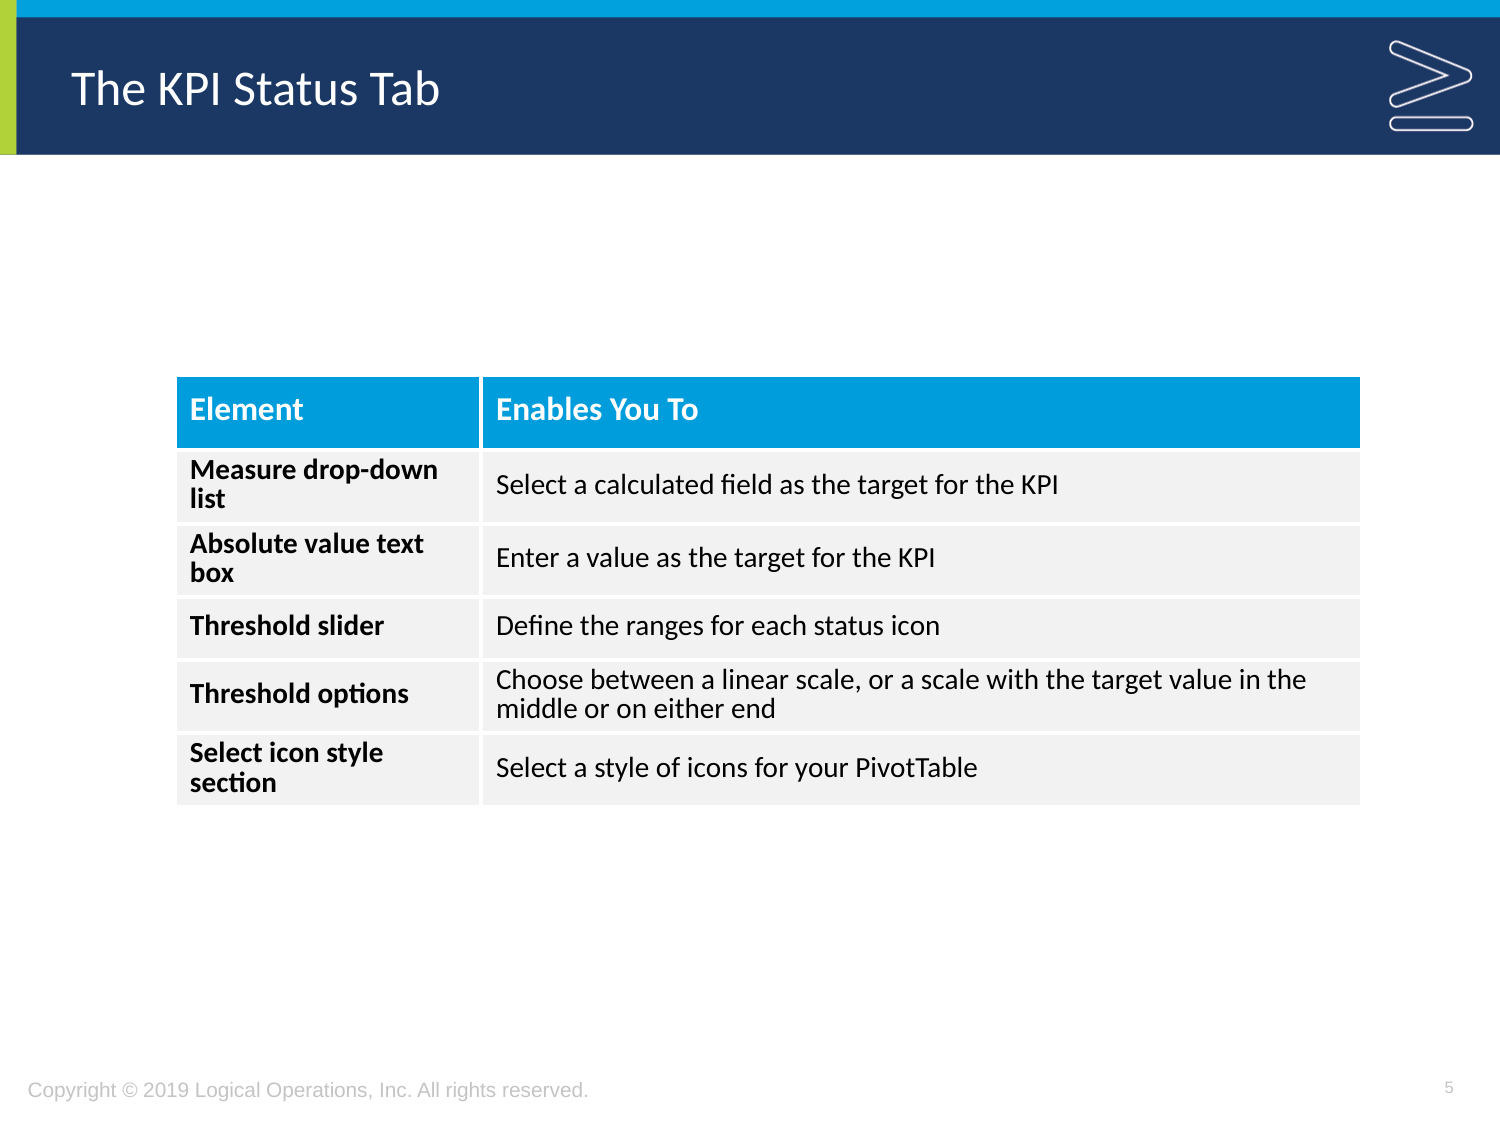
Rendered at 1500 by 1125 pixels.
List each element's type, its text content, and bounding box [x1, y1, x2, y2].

table_cell Measure drop-down list [177, 452, 479, 522]
table_cell Threshold options [177, 662, 479, 731]
table_cell Select a calculated field as the target for the KPI [483, 452, 1360, 522]
table_cell Define the ranges for each status icon [483, 599, 1360, 658]
table_header Enables You To [483, 377, 1360, 448]
table_cell Choose between a linear scale, or a scale with the target value in the middle or on either end [483, 662, 1360, 731]
slide_number 5 [1118, 1057, 1469, 1118]
table_header Element [177, 377, 479, 448]
table_cell Enter a value as the target for the KPI [483, 526, 1360, 595]
table_cell Absolute value text box [177, 526, 479, 595]
title The KPI Status Tab [56, 16, 1350, 155]
table_cell Select icon style section [177, 735, 479, 805]
table_cell Select a style of icons for your PivotTable [483, 735, 1360, 805]
picture [1350, 18, 1500, 155]
table_cell Threshold slider [177, 599, 479, 658]
picture [0, 0, 56, 155]
